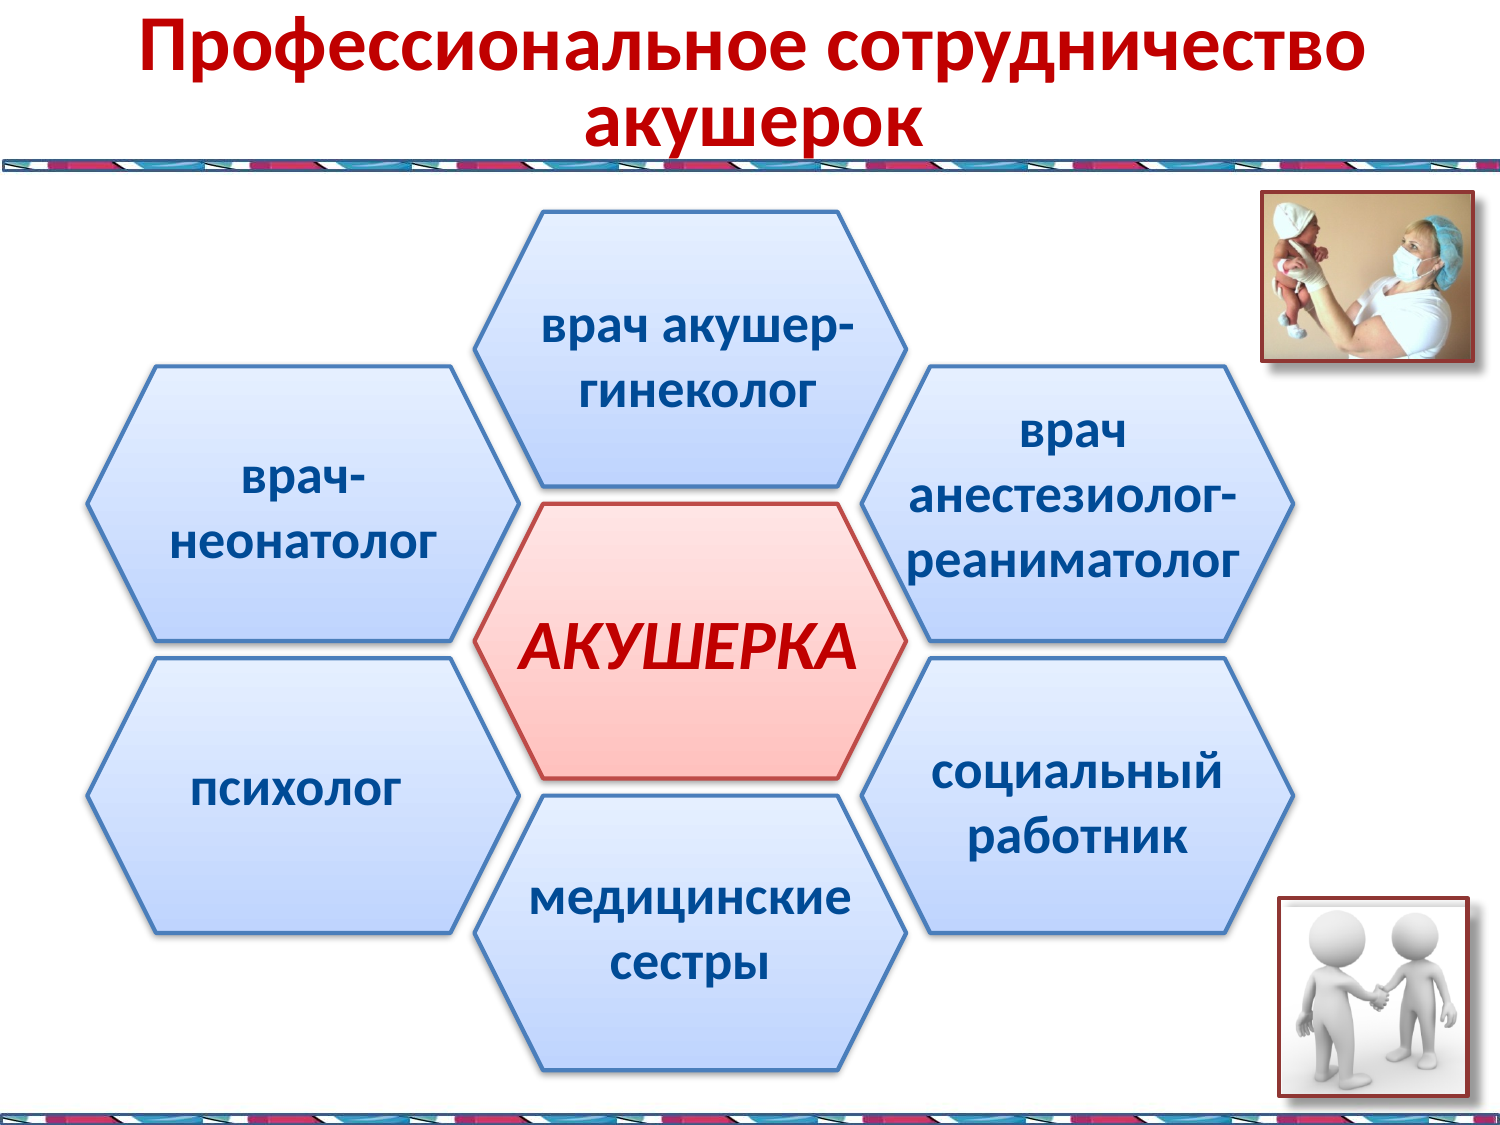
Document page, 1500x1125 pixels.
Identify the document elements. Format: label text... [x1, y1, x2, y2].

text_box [87, 211, 1309, 1071]
text_box Профессиональное сотрудничество акушерок [7, 2, 1500, 169]
picture [0, 0, 1500, 1125]
